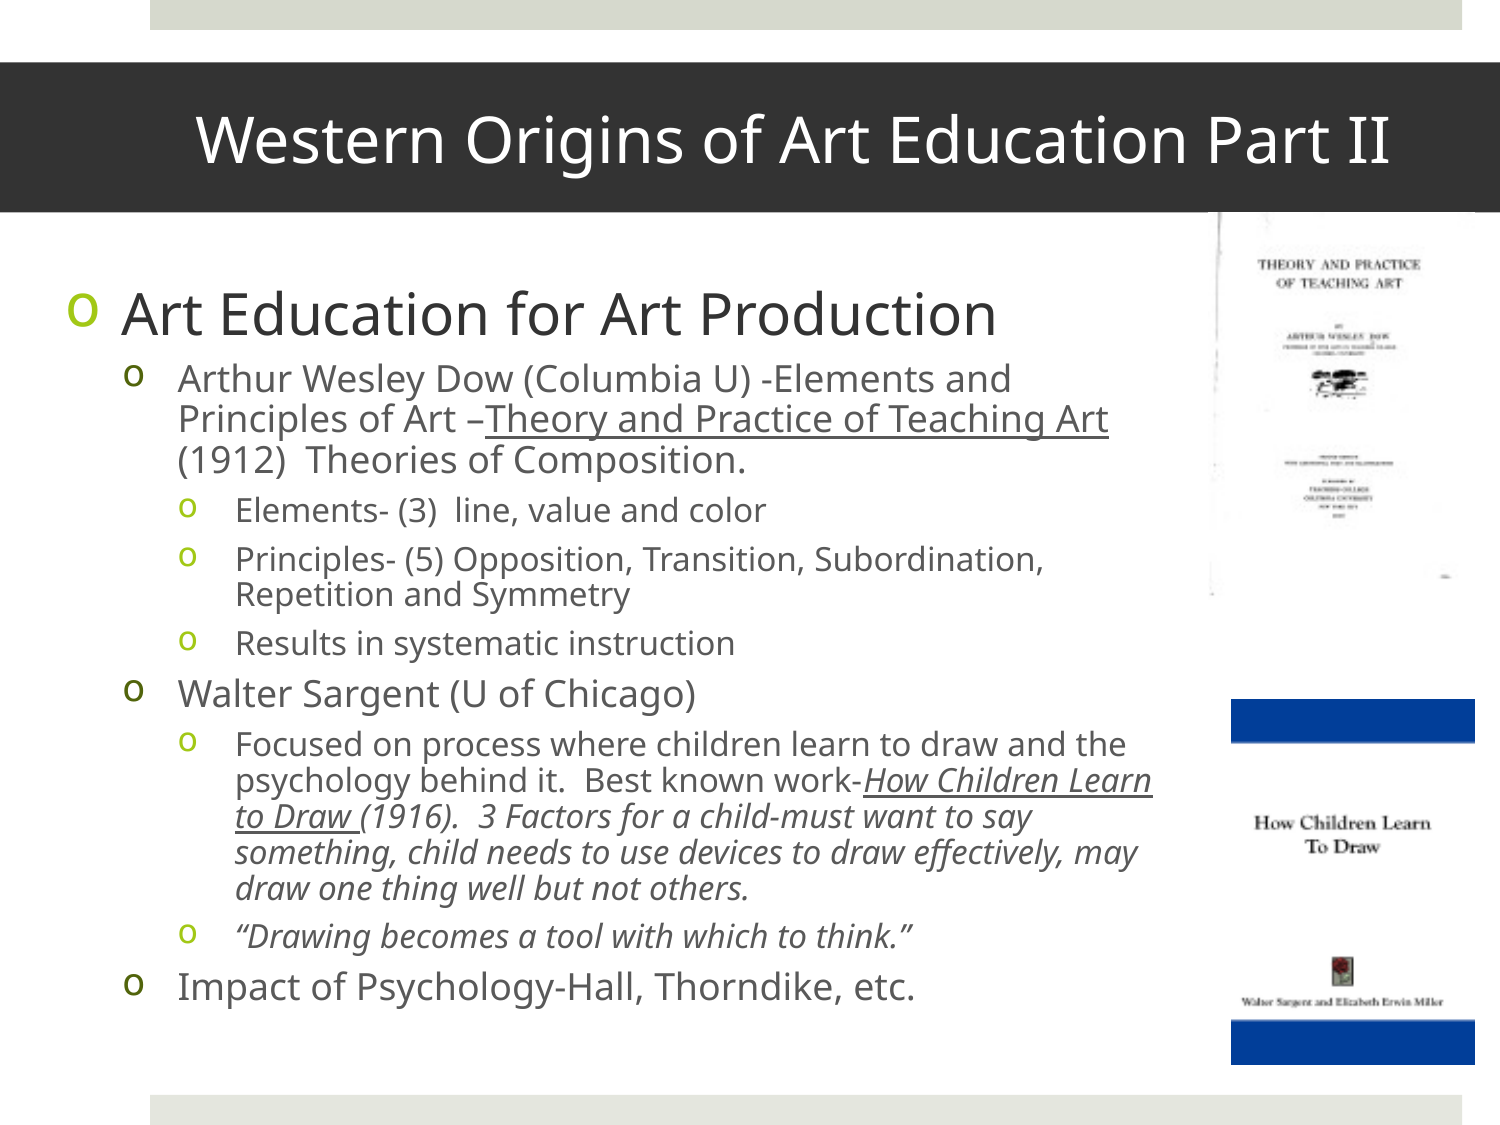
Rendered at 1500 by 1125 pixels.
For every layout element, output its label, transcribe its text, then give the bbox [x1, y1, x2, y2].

list Art Education for Art Production Arthur Wesley Dow (Columbia U) -Elements and Principles of Art –Theory and Practice of Teaching Art (1912) Theories of Composition. Elements- (3) line, value and color Principles- (5) Opposition, Transition, Subordination, Repetition and Symmetry Results in systematic instruction Walter Sargent (U of Chicago) Focused on process where children learn to draw and the psychology behind it. Best known work-How Children Learn to Draw (1916). 3 Factors for a child-must want to say something, child needs to use devices to draw effectively, may draw one thing well but not others. “Drawing becomes a tool with which to think.” Impact of Psychology-Hall, Thorndike, etc. [50, 277, 1200, 1065]
title Western Origins of Art Education Part II [0, 62, 1500, 213]
picture [1207, 211, 1476, 601]
picture [1230, 699, 1476, 1066]
